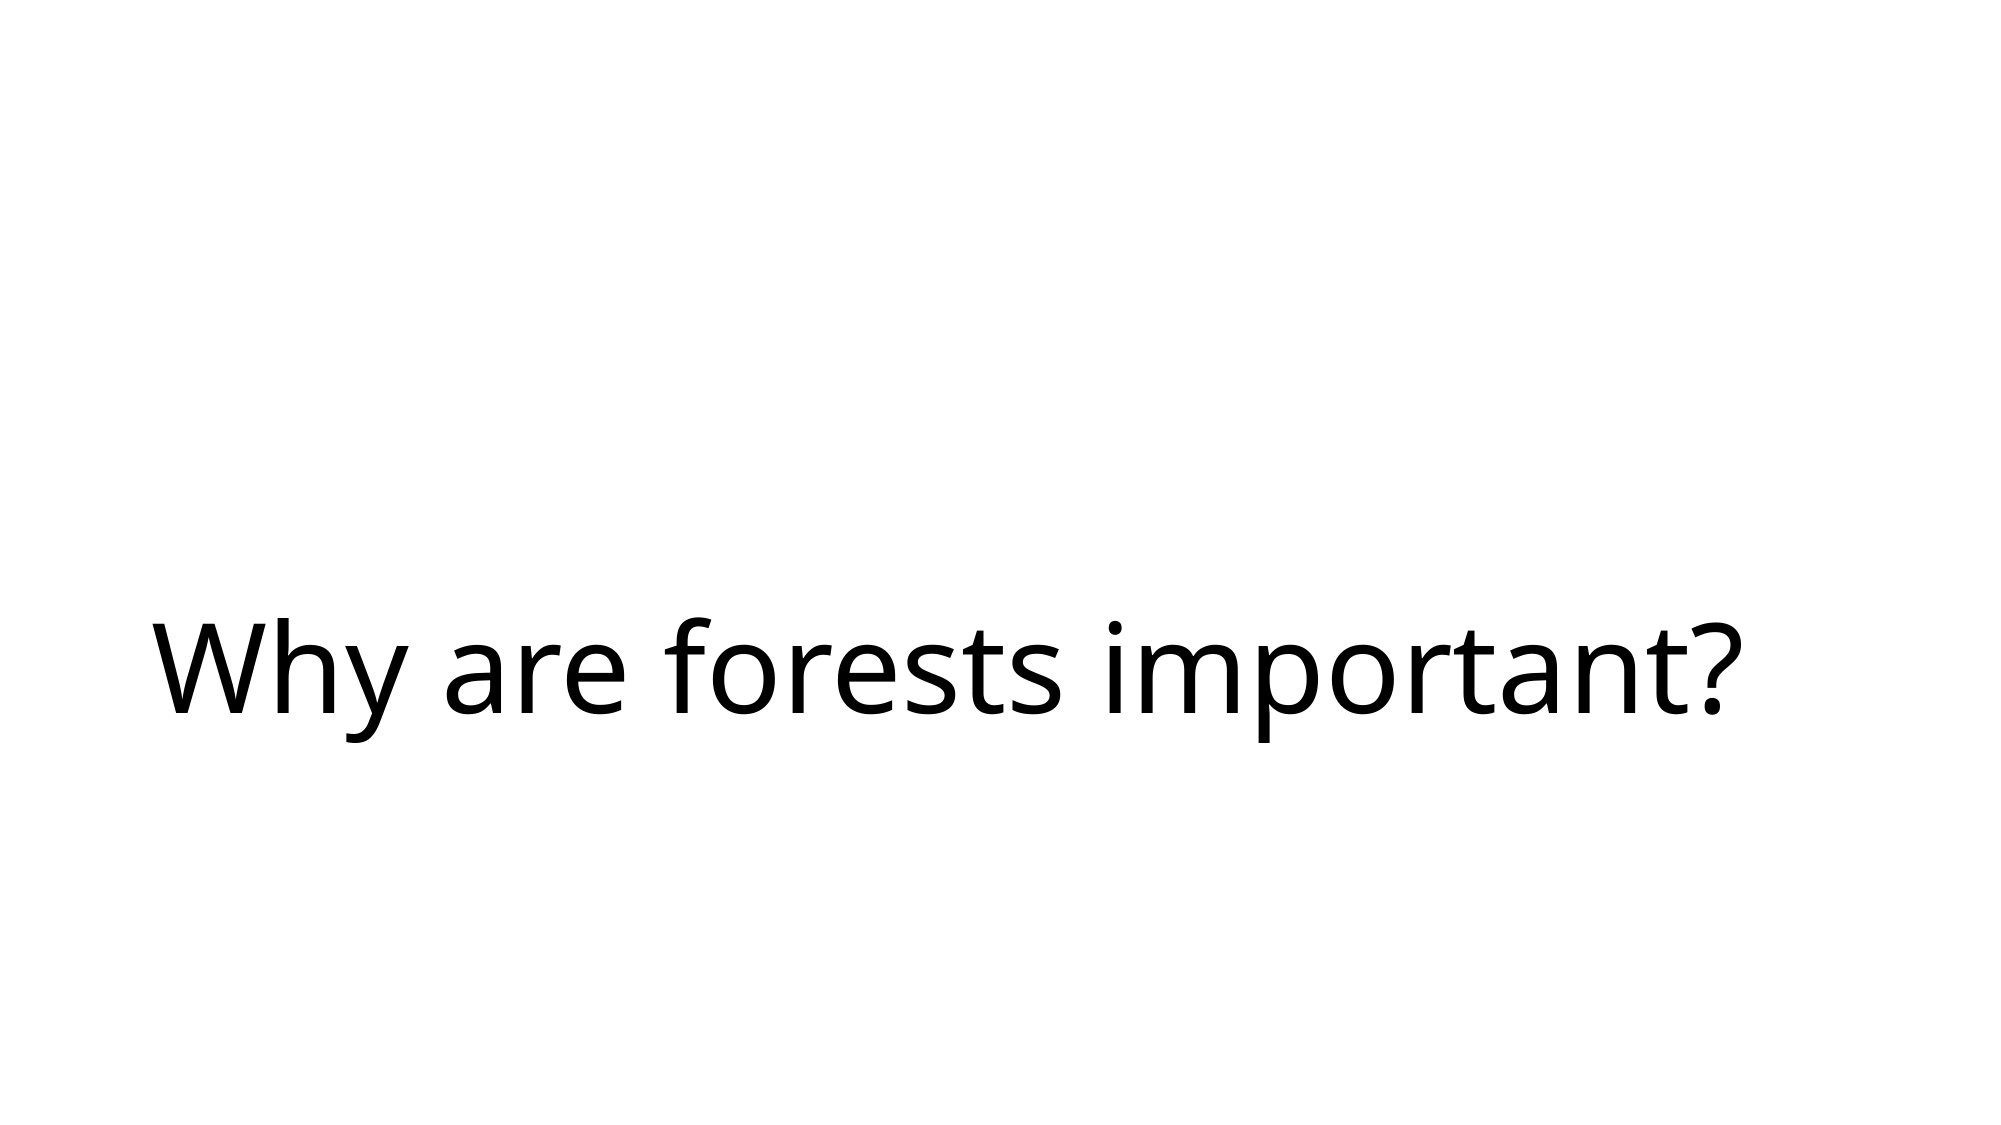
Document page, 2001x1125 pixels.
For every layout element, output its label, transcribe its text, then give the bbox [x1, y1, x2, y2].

title Why are forests important? [136, 280, 1862, 749]
